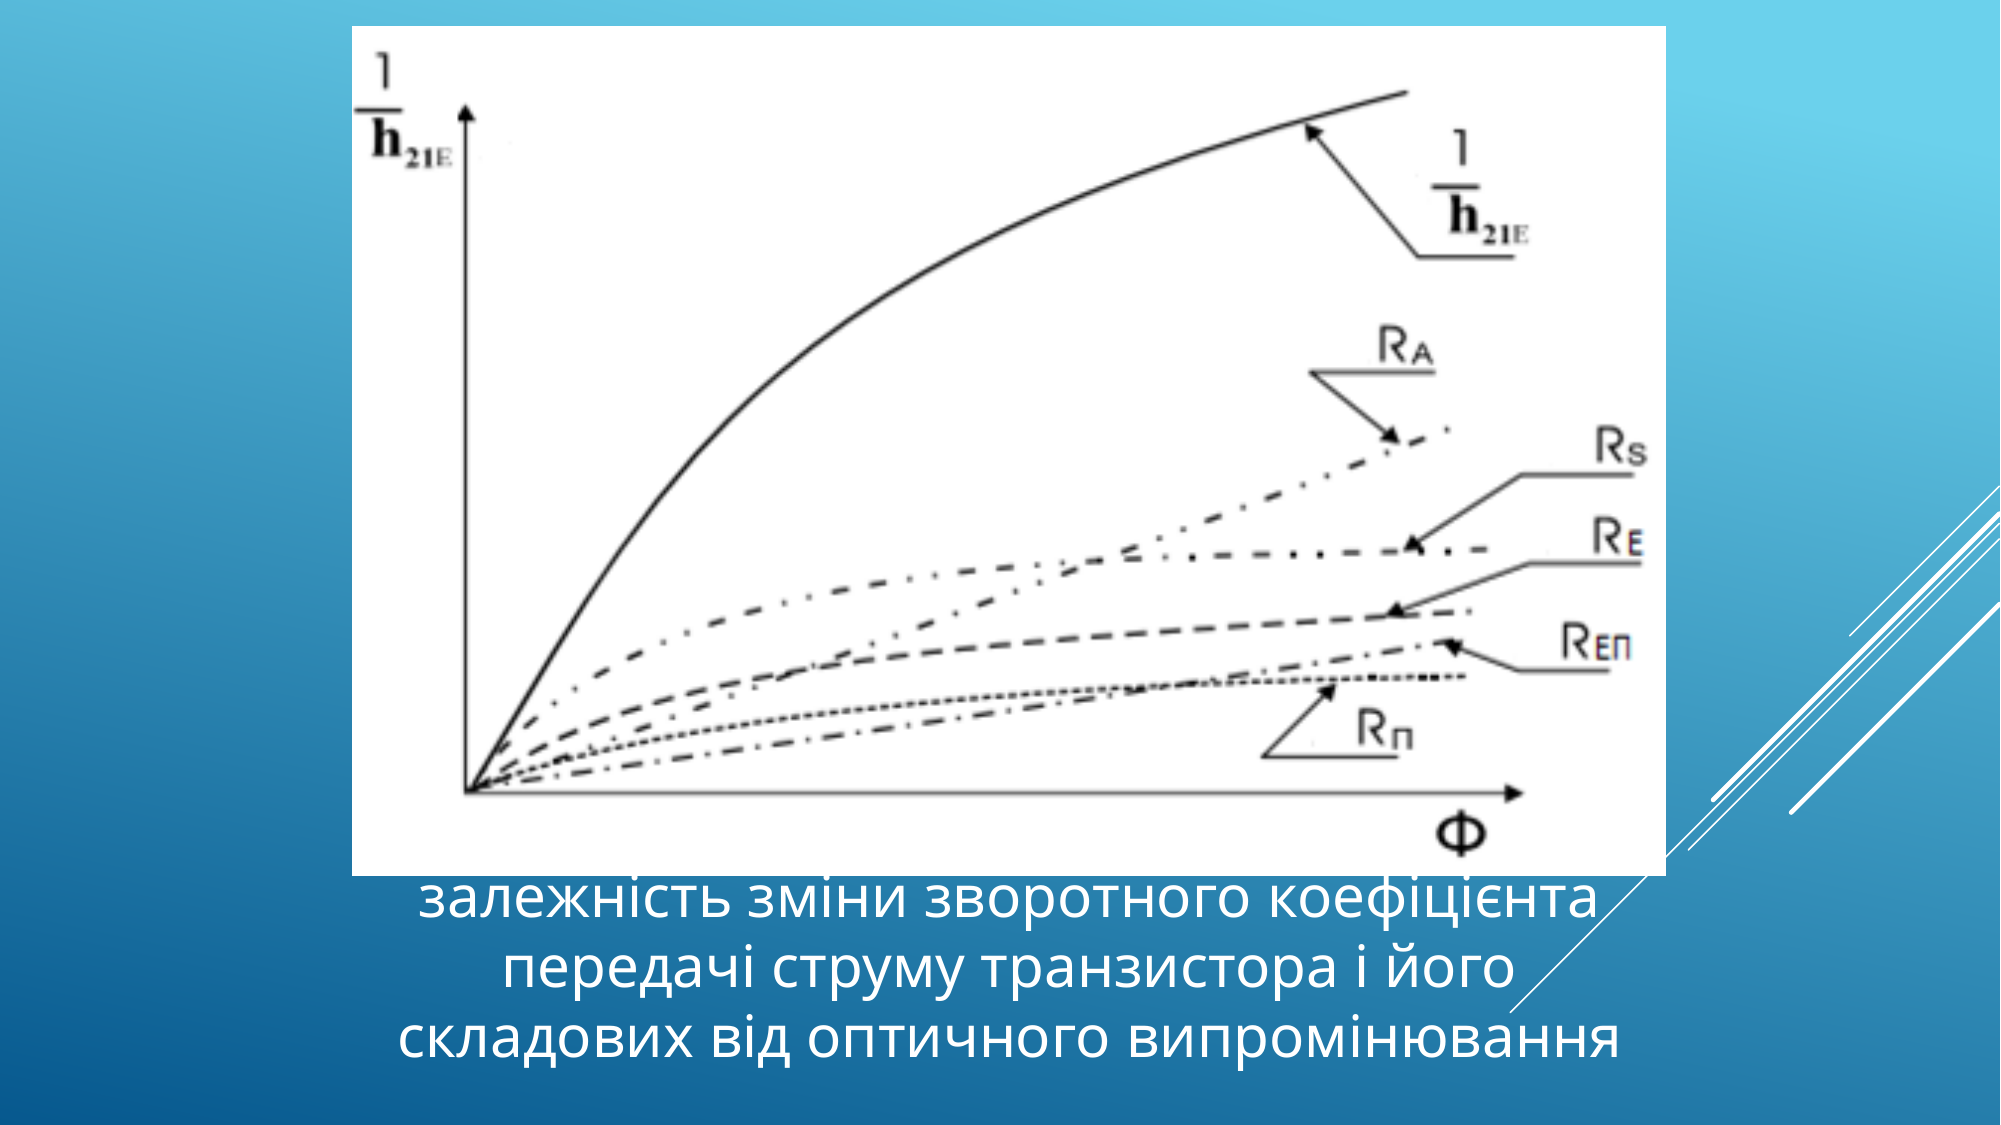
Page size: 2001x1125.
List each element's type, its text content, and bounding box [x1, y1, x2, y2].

picture [352, 26, 1666, 876]
text_box залежність зміни зворотного коефіцієнта передачі струму транзистора і його складових від оптичного випромінювання [364, 876, 1655, 1077]
